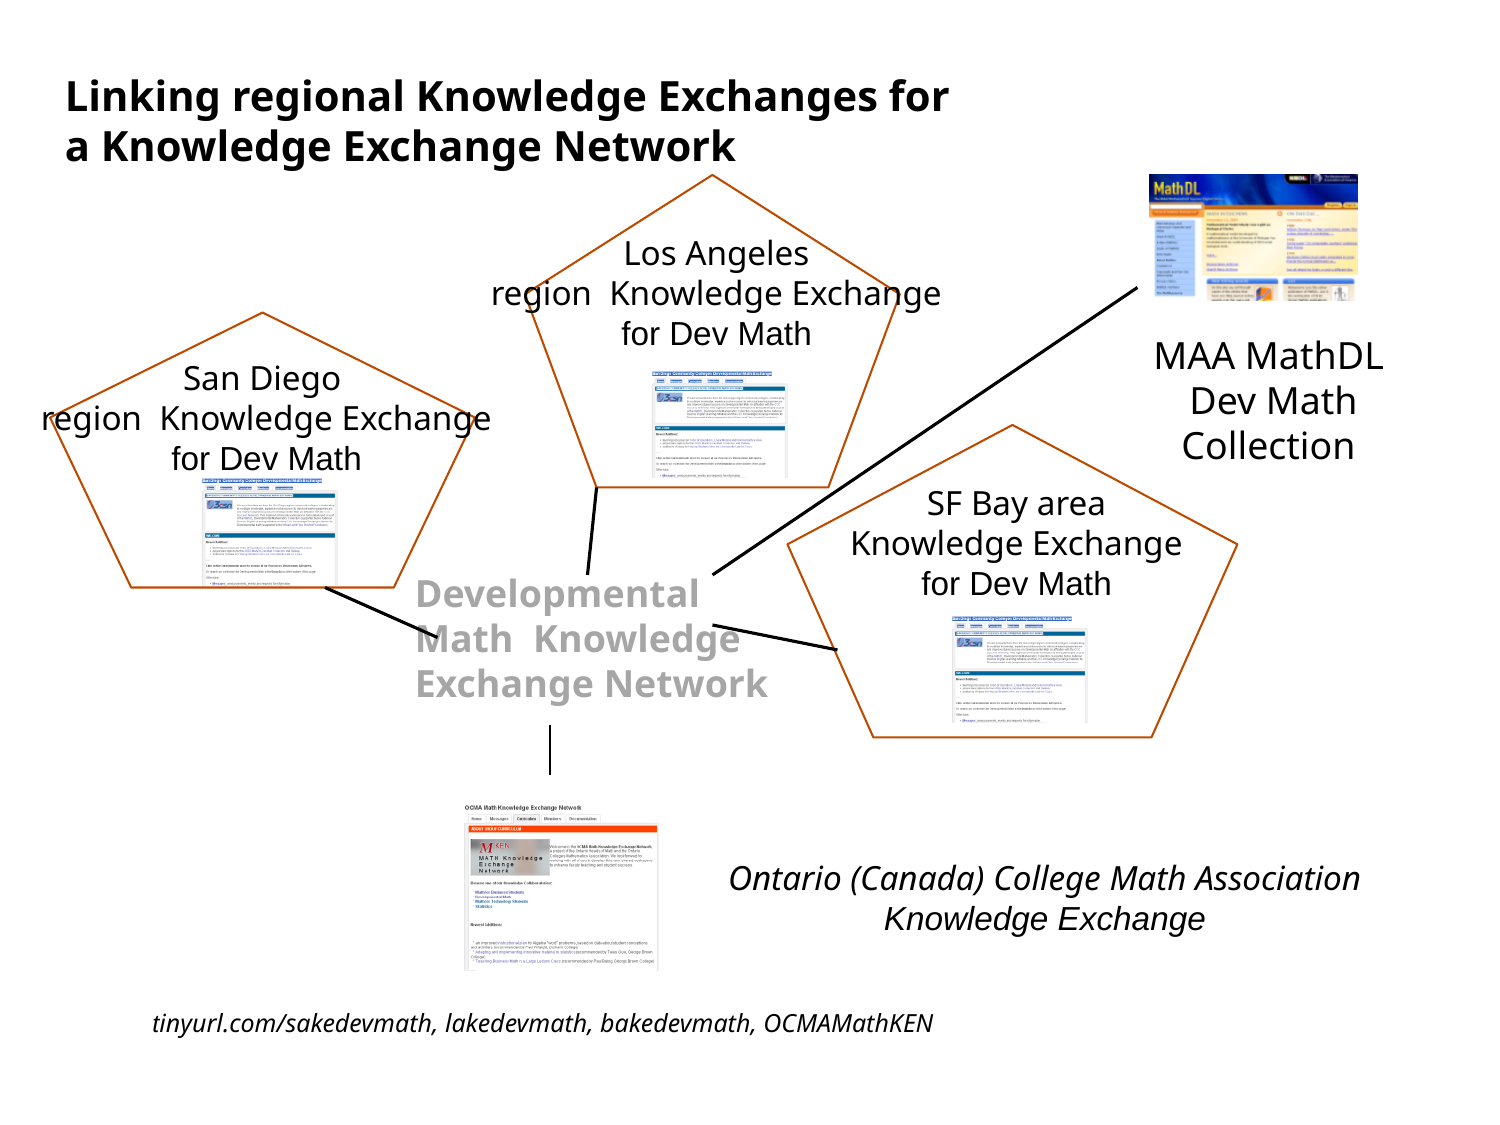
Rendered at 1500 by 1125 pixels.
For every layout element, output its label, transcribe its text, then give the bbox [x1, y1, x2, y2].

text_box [324, 587, 438, 638]
picture [1149, 174, 1358, 302]
text_box MAA MathDL Dev Math Collection [1141, 324, 1450, 475]
text_box [547, 360, 707, 490]
text_box [341, 485, 446, 585]
text_box [79, 485, 195, 590]
picture [949, 612, 1088, 724]
text_box [183, 310, 342, 349]
text_box Los Angeles region Knowledge Exchange for Dev Math [449, 224, 984, 360]
text_box San Diego region Knowledge Exchange for Dev Math [0, 349, 534, 485]
picture [649, 367, 788, 479]
text_box Developmental Math Knowledge Exchange Network [399, 562, 813, 713]
text_box SF Bay area Knowledge Exchange for Dev Math [749, 474, 1284, 610]
picture [462, 799, 659, 971]
text_box [631, 213, 794, 224]
text_box [814, 610, 1211, 740]
text_box tinyurl.com/sakedevmath, lakedevmath, bakedevmath, OCMAMathKEN [137, 999, 1388, 1045]
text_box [548, 526, 636, 536]
text_box Ontario (Canada) College Math Association Knowledge Exchange [713, 849, 1377, 945]
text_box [712, 287, 1138, 576]
text_box Linking regional Knowledge Exchanges for a Knowledge Exchange Network [50, 62, 1425, 213]
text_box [712, 624, 838, 651]
picture [199, 474, 338, 586]
